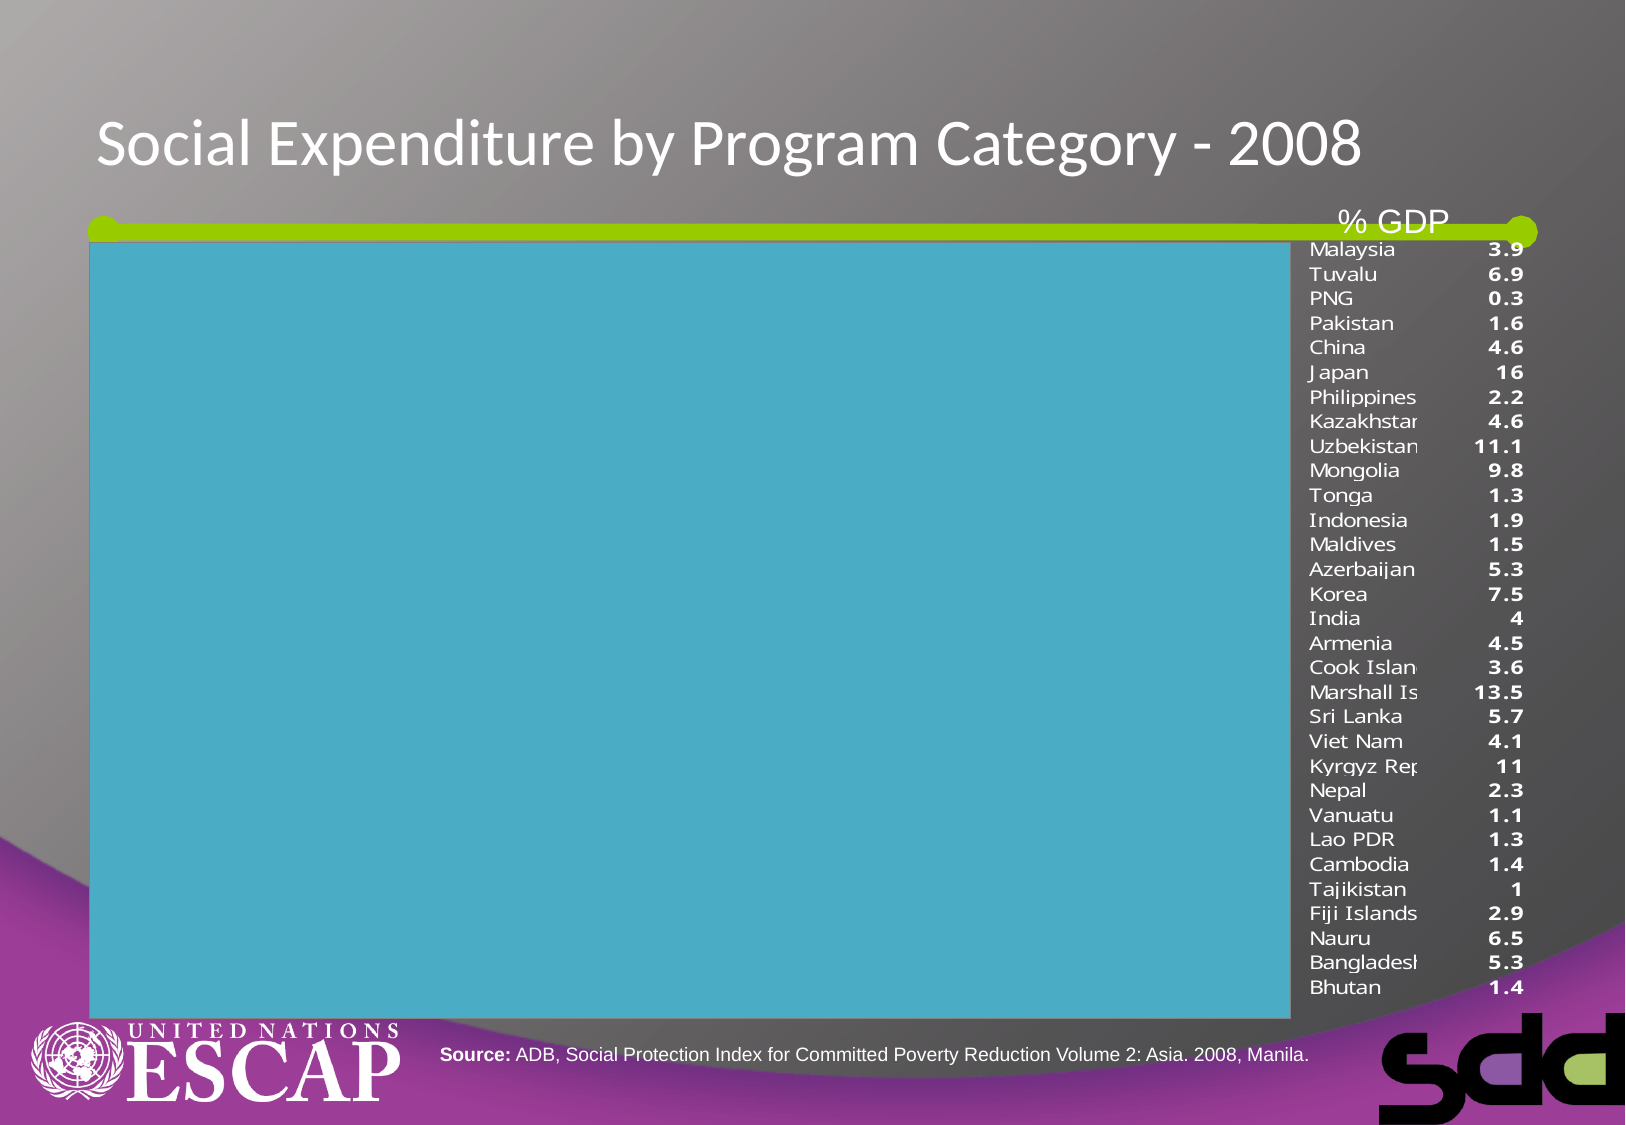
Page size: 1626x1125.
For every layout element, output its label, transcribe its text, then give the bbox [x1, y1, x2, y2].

title Social Expenditure by Program Category - 2008 [80, 44, 1546, 233]
picture [0, 0, 1625, 1125]
text_box Source: ADB, Social Protection Index for Committed Poverty Reduction Volume 2: Asia. 2008, Manila. [425, 1012, 1425, 1073]
text_box % GDP [1322, 153, 1625, 248]
